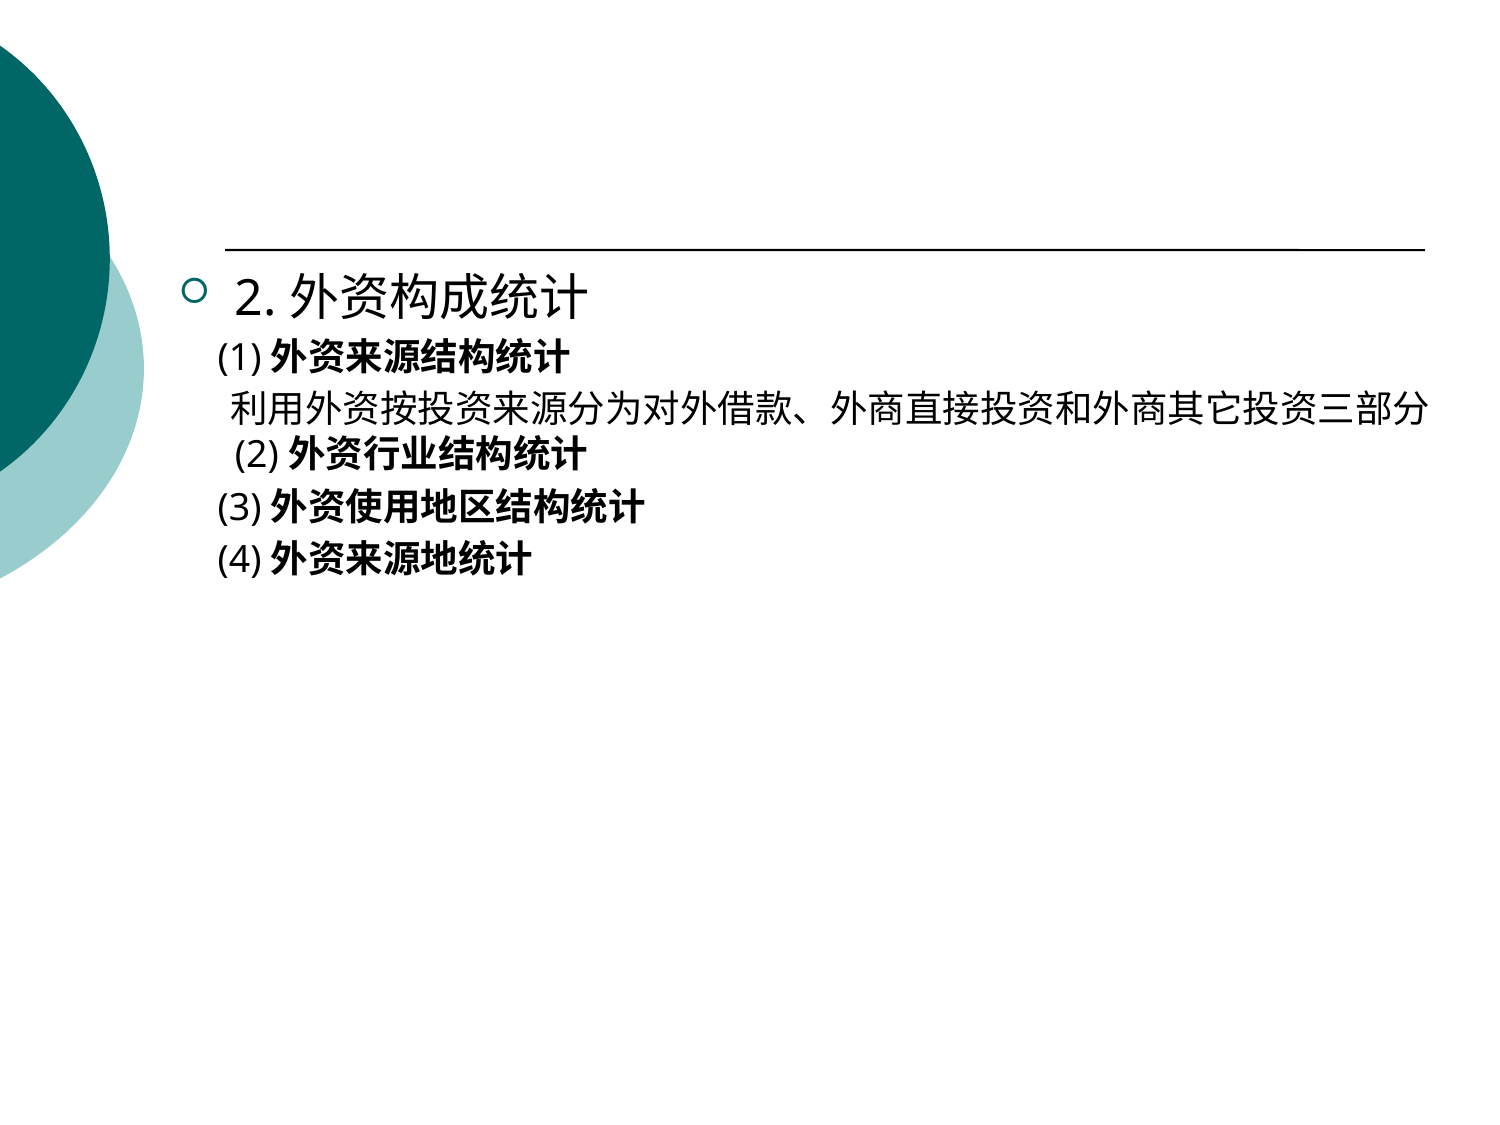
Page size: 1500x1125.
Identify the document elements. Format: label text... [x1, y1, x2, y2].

text_box 2.外资构成统计 (1)外资来源结构统计 利用外资按投资来源分为对外借款、外商直接投资和外商其它投资三部分 (2)外资行业结构统计 (3)外资使用地区结构统计 (4)外资来源地统计 [164, 257, 1465, 1079]
